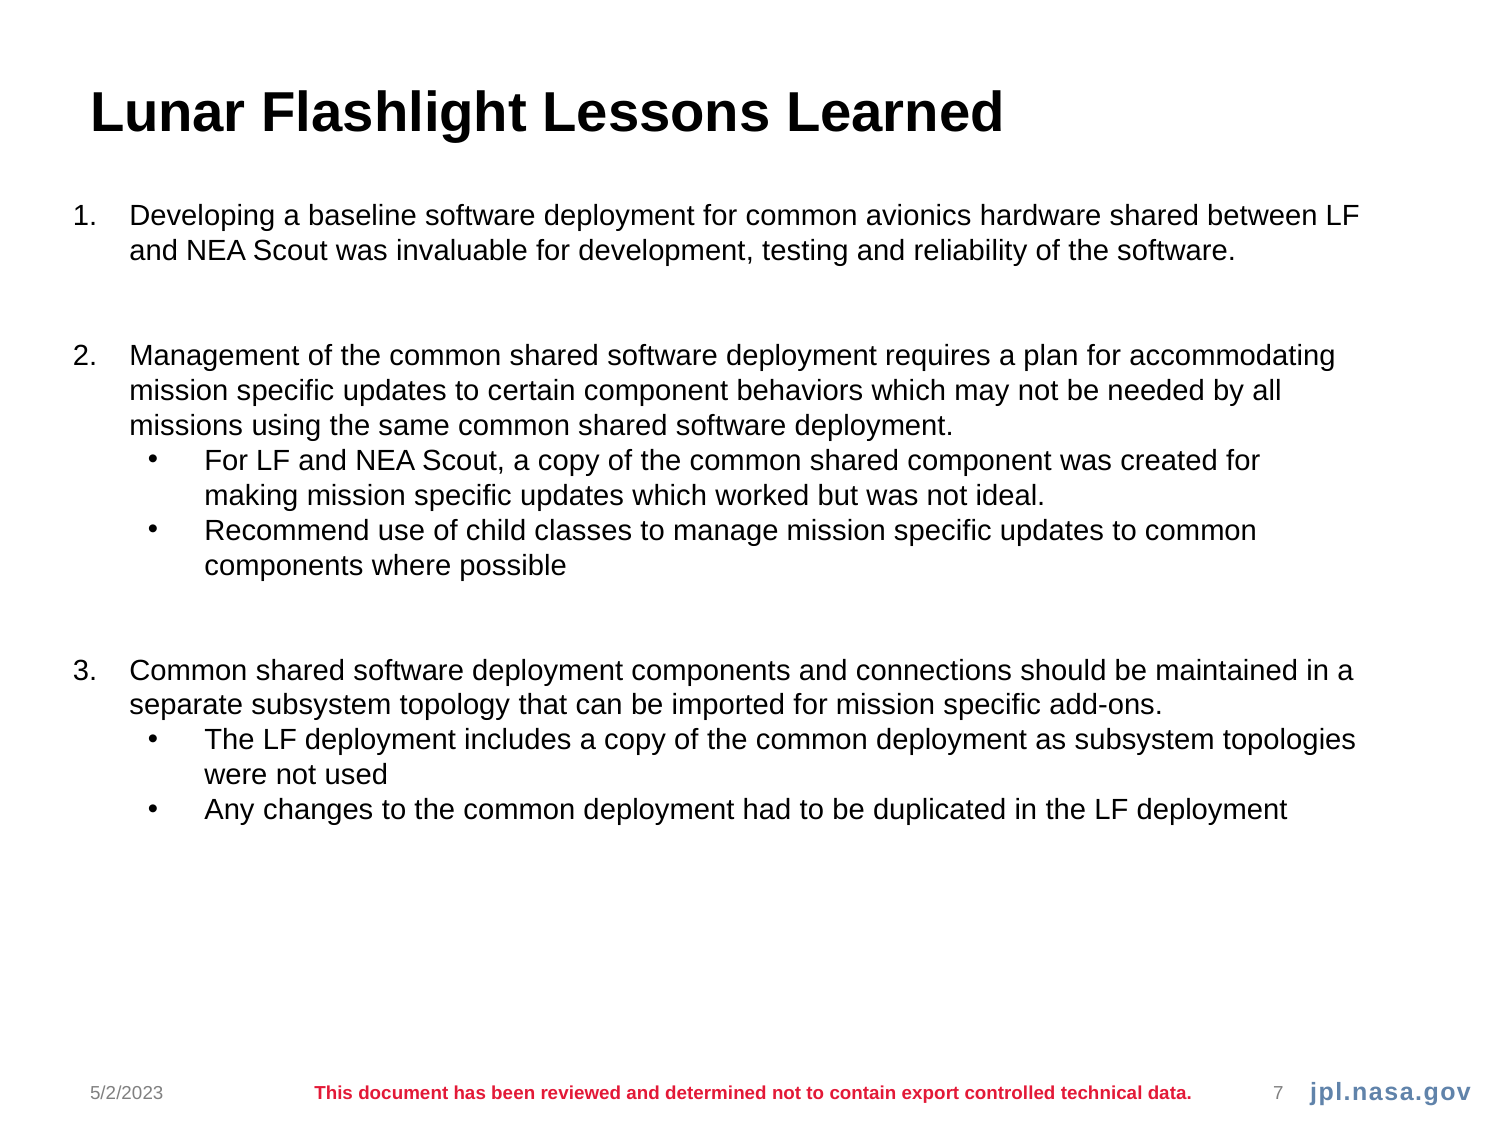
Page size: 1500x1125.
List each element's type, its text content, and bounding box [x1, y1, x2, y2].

footer This document has been reviewed and determined not to contain export controlled technical data. [307, 1059, 1193, 1125]
title Lunar Flashlight Lessons Learned [75, 67, 1425, 146]
text_box Developing a baseline software deployment for common avionics hardware shared between LF and NEA Scout was invaluable for development, testing and reliability of the software. Management of the common shared software deployment requires a plan for accommodating mission specific updates to certain component behaviors which may not be needed by all missions using the same common shared software deployment. For LF and NEA Scout, a copy of the common shared component was created for making mission specific updates which worked but was not ideal. Recommend use of child classes to manage mission specific updates to common components where possible Common shared software deployment components and connections should be maintained in a separate subsystem topology that can be imported for mission specific add-ons. The LF deployment includes a copy of the common deployment as subsystem topologies were not used Any changes to the common deployment had to be duplicated in the LF deployment [58, 188, 1377, 833]
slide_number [75, 1059, 307, 1125]
slide_number 7 [1193, 1059, 1299, 1125]
